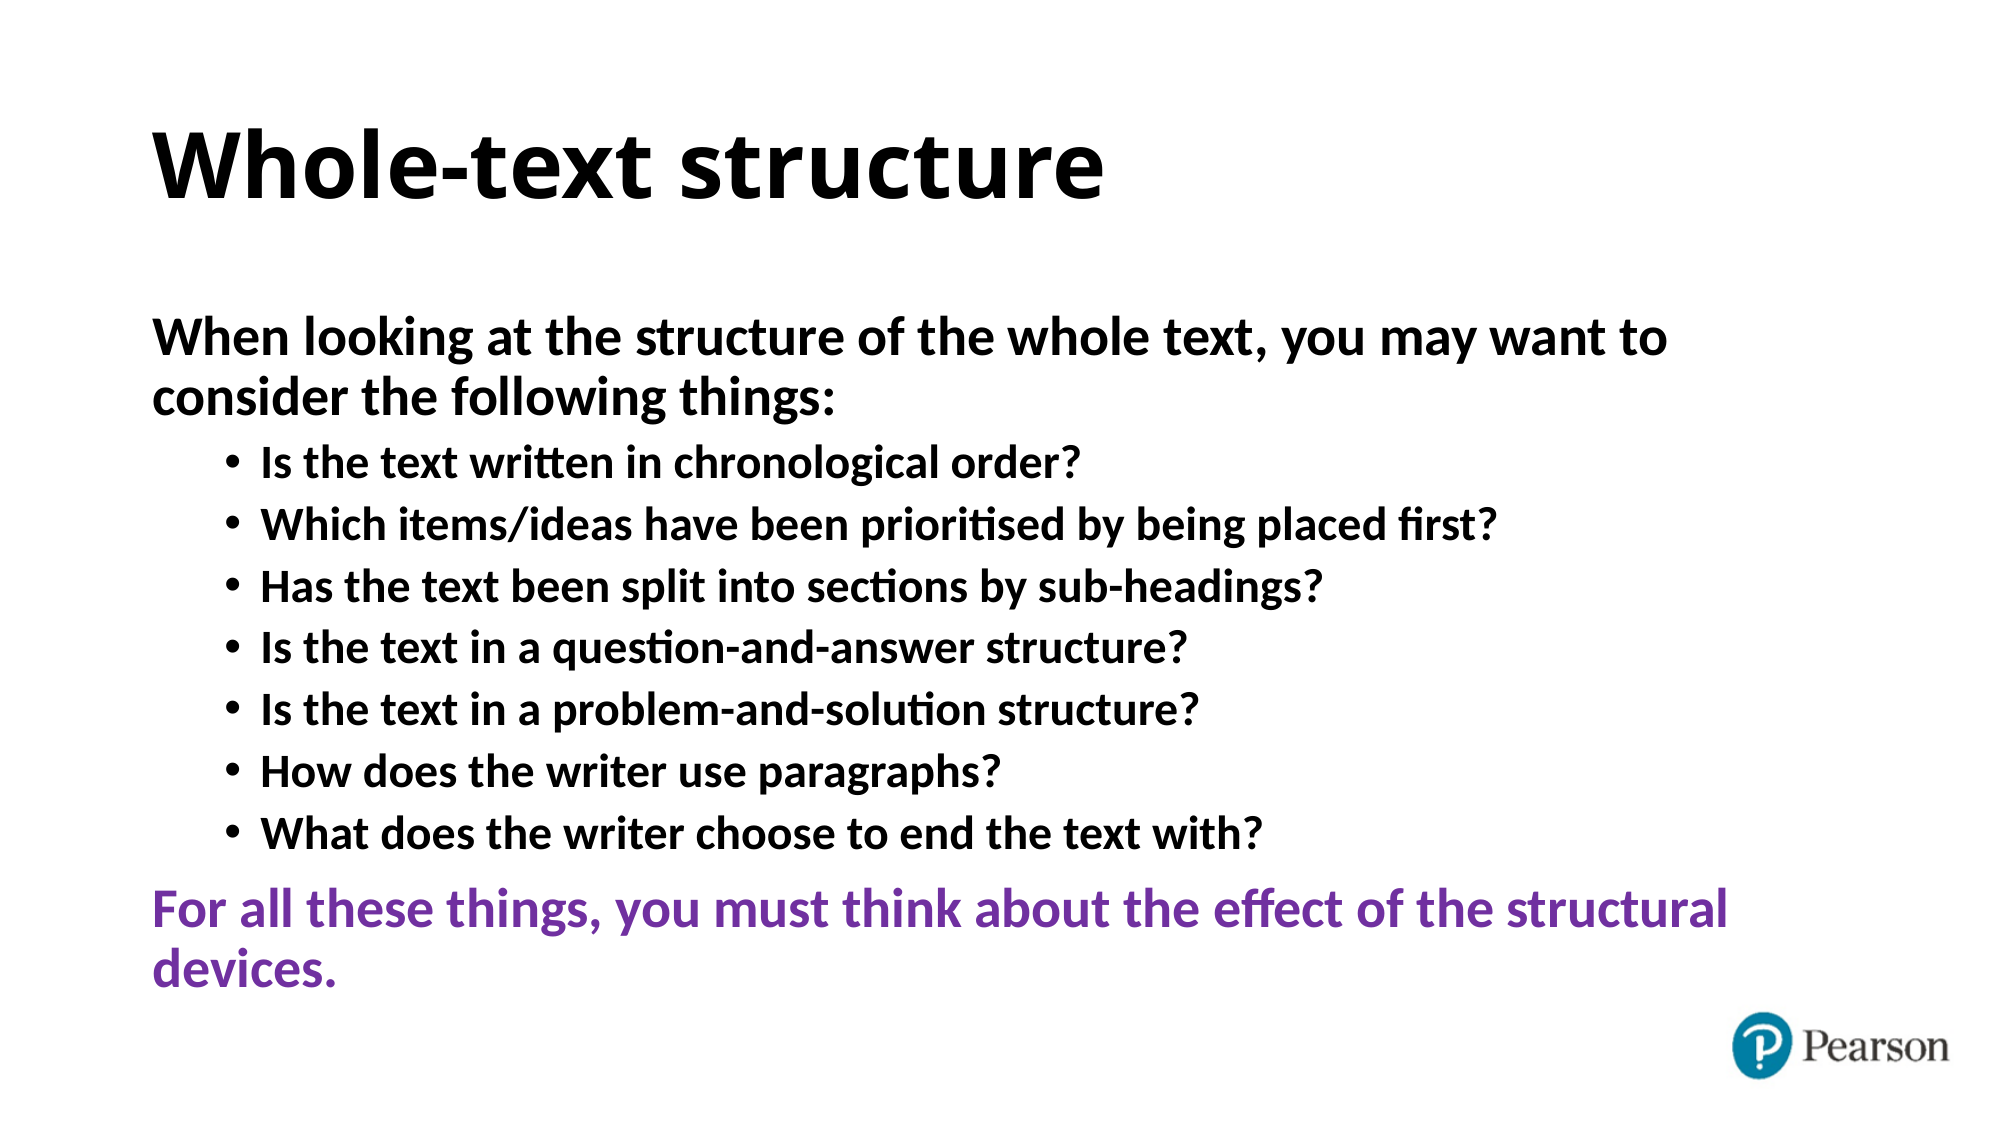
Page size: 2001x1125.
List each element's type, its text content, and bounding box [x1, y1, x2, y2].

list When looking at the structure of the whole text, you may want to consider the following things: Is the text written in chronological order? Which items/ideas have been prioritised by being placed first? Has the text been split into sections by sub-headings? Is the text in a question-and-answer structure? Is the text in a problem-and-solution structure? How does the writer use paragraphs? What does the writer choose to end the text with? For all these things, you must think about the effect of the structural devices. [137, 299, 1863, 1014]
title Whole-text structure [137, 59, 1863, 278]
picture [1722, 997, 1960, 1090]
